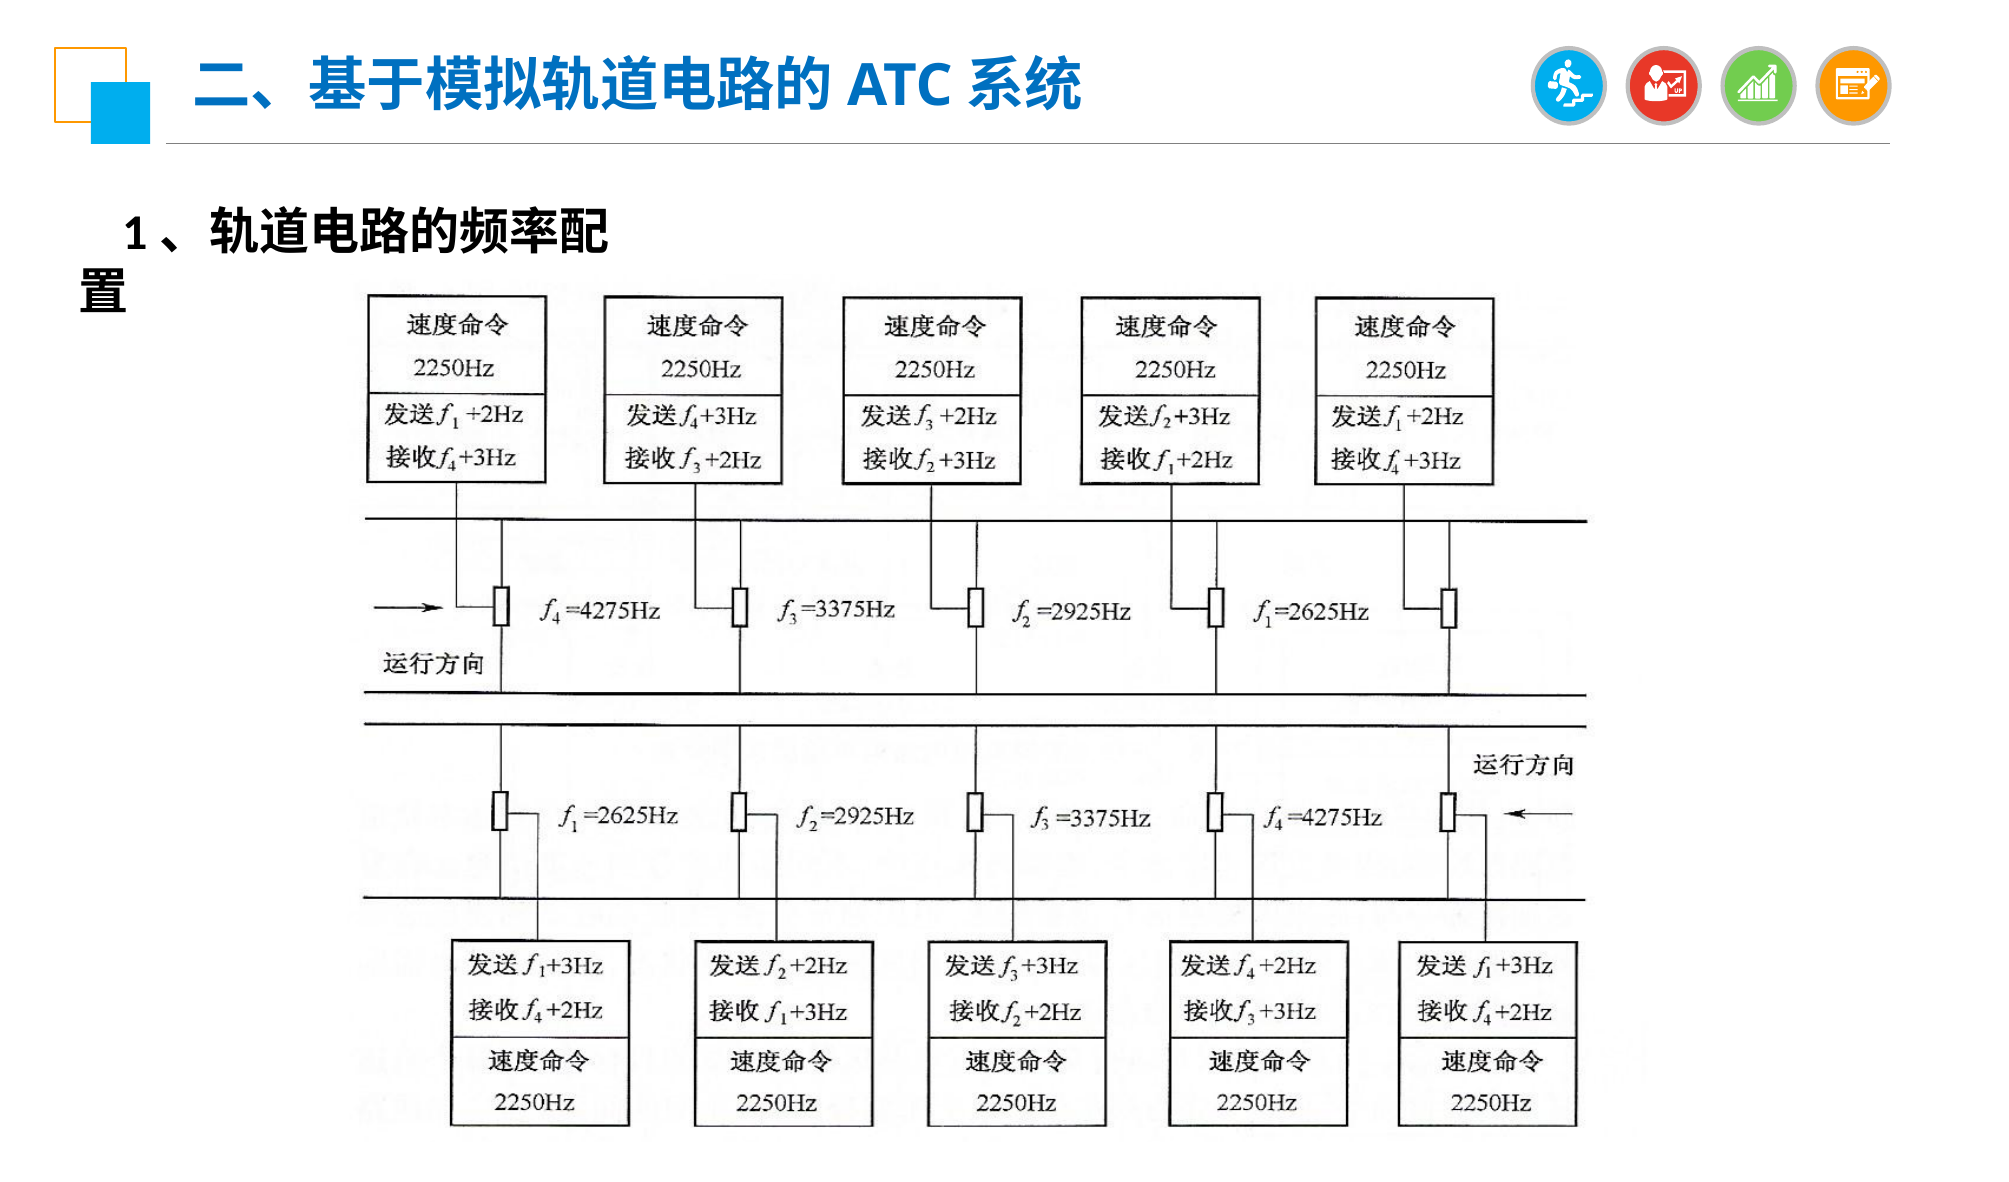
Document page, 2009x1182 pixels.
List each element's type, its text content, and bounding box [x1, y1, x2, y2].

text_box 1、轨道电路的频率配置 [63, 192, 631, 267]
text_box 二、基于模拟轨道电路的ATC系统 [150, 39, 1098, 125]
picture [347, 273, 1649, 1142]
